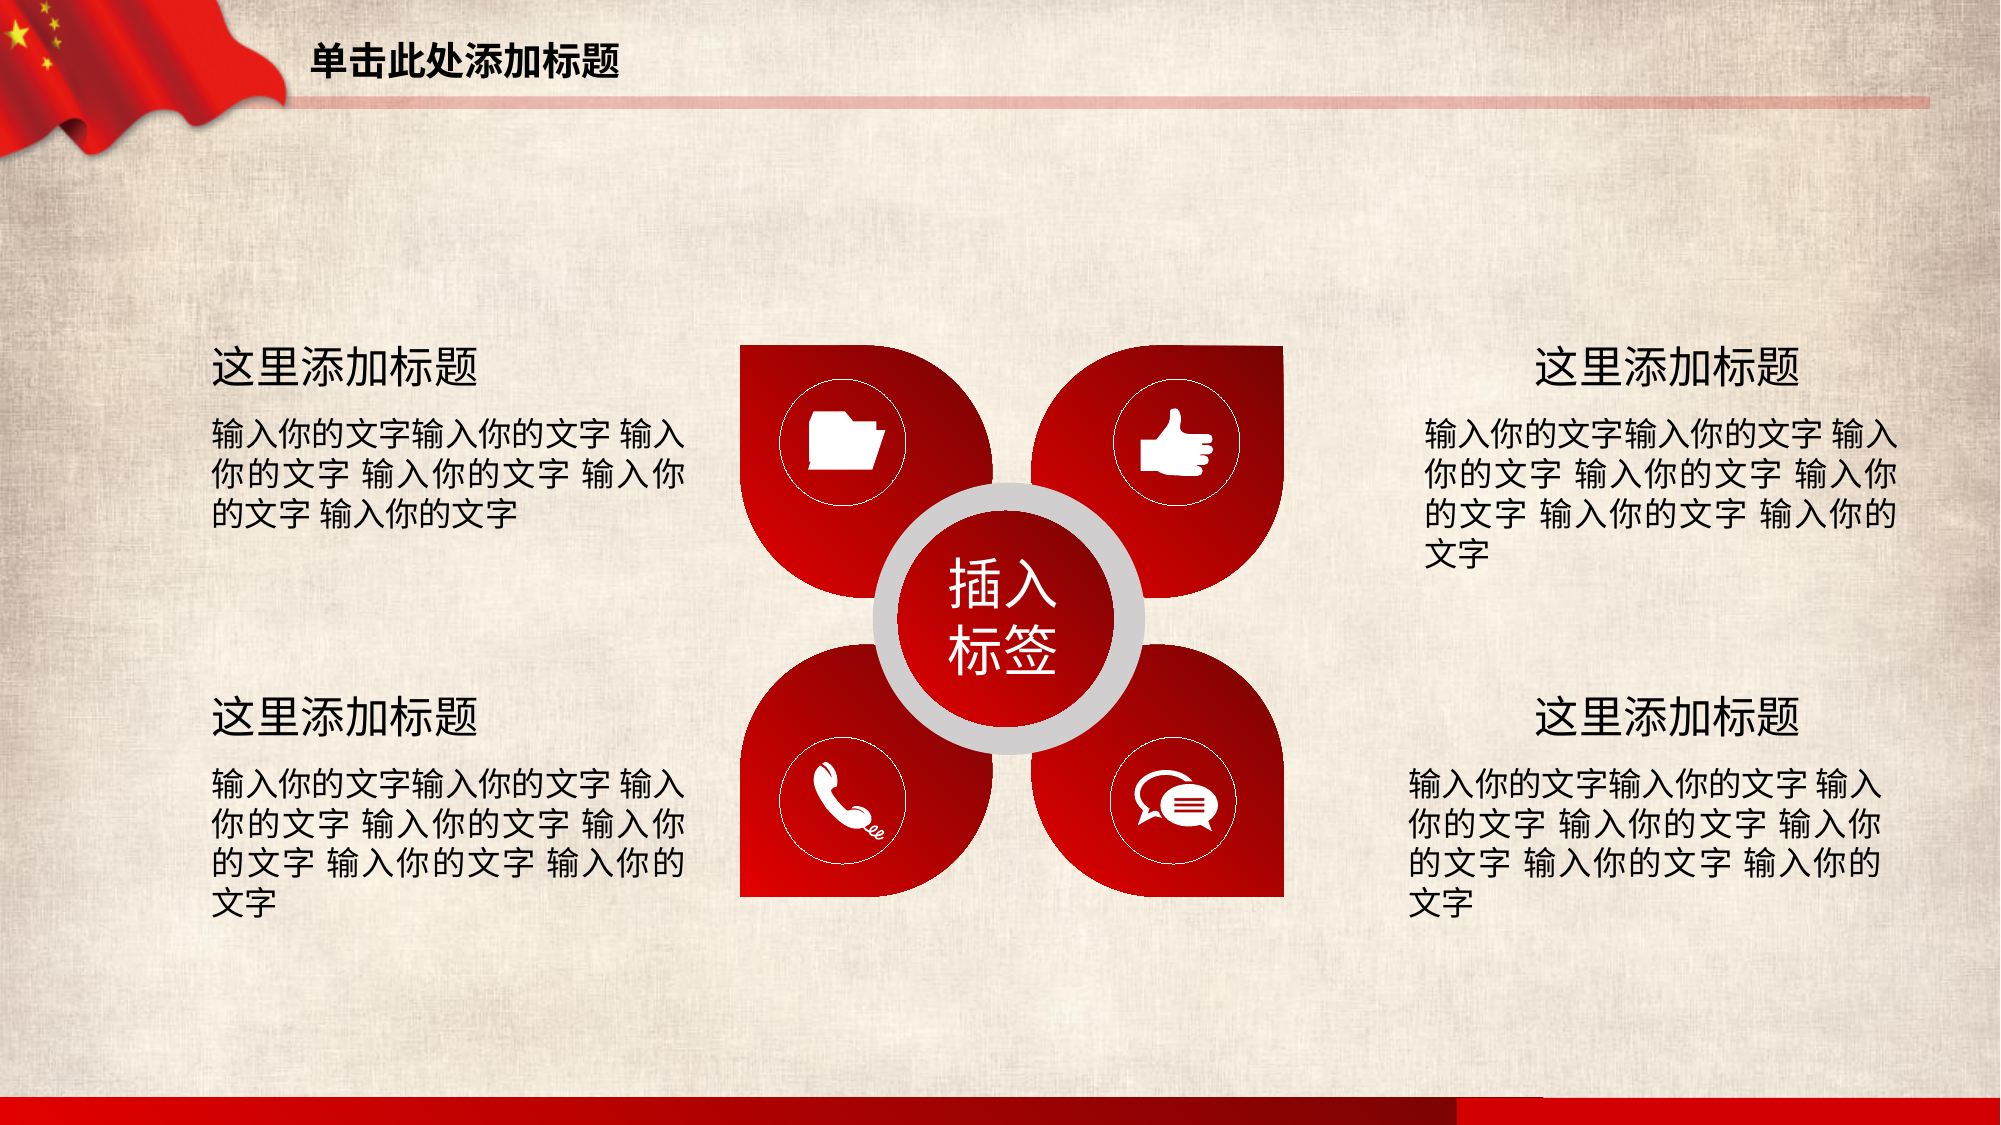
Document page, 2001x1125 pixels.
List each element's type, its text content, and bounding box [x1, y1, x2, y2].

text_box 单击此处添加标题 [319, 29, 635, 91]
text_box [740, 345, 1284, 897]
text_box 这里添加标题 [197, 331, 686, 400]
text_box 这里添加标题 [197, 682, 686, 751]
text_box [1456, 1097, 2000, 1125]
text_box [779, 737, 906, 865]
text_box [779, 378, 906, 506]
picture [0, 0, 2001, 1125]
text_box 输入你的文字输入你的文字 输入你的文字 输入你的文字 输入你的文字 输入你的文字 [197, 406, 701, 541]
text_box [319, 95, 1931, 110]
text_box 输入你的文字输入你的文字 输入你的文字 输入你的文字 输入你的文字 输入你的文字 输入你的文字 [1393, 755, 1898, 930]
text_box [1113, 378, 1240, 506]
text_box [0, 1097, 1456, 1125]
text_box 这里添加标题 [1519, 331, 1851, 400]
text_box 输入你的文字输入你的文字 输入你的文字 输入你的文字 输入你的文字 输入你的文字 输入你的文字 [1409, 406, 1914, 581]
text_box 这里添加标题 [1519, 682, 1851, 751]
text_box 输入你的文字输入你的文字 输入你的文字 输入你的文字 输入你的文字 输入你的文字 输入你的文字 [197, 755, 701, 930]
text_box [1110, 737, 1237, 865]
